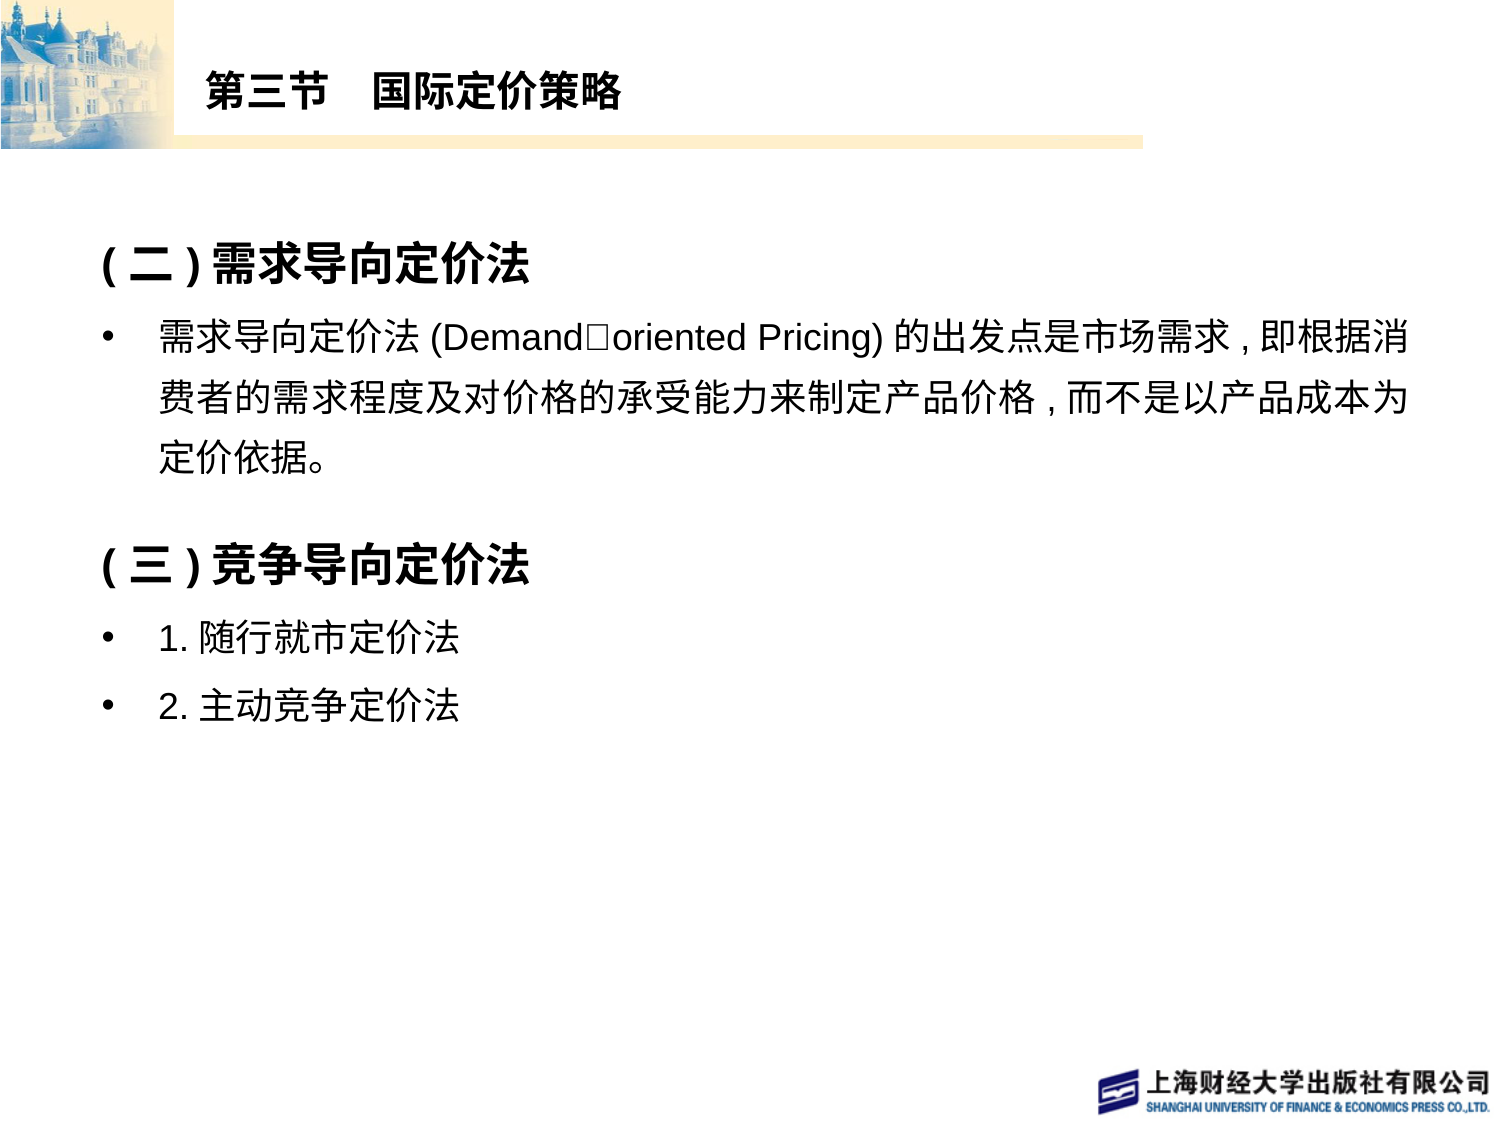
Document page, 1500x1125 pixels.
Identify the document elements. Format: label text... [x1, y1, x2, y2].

picture [0, 0, 1143, 149]
list (二)需求导向定价法 需求导向定价法(Demand􀆼oriented Pricing)的出发点是市场需求,即根据消费者的需求程度及对价格的承受能力来制定产品价格,而不是以产品成本为定价依据。 (三)竞争导向定价法 1.随行就市定价法 2.主动竞争定价法 [86, 207, 1425, 1071]
title 第三节 国际定价策略 [189, 36, 1262, 143]
picture [1097, 1065, 1494, 1120]
